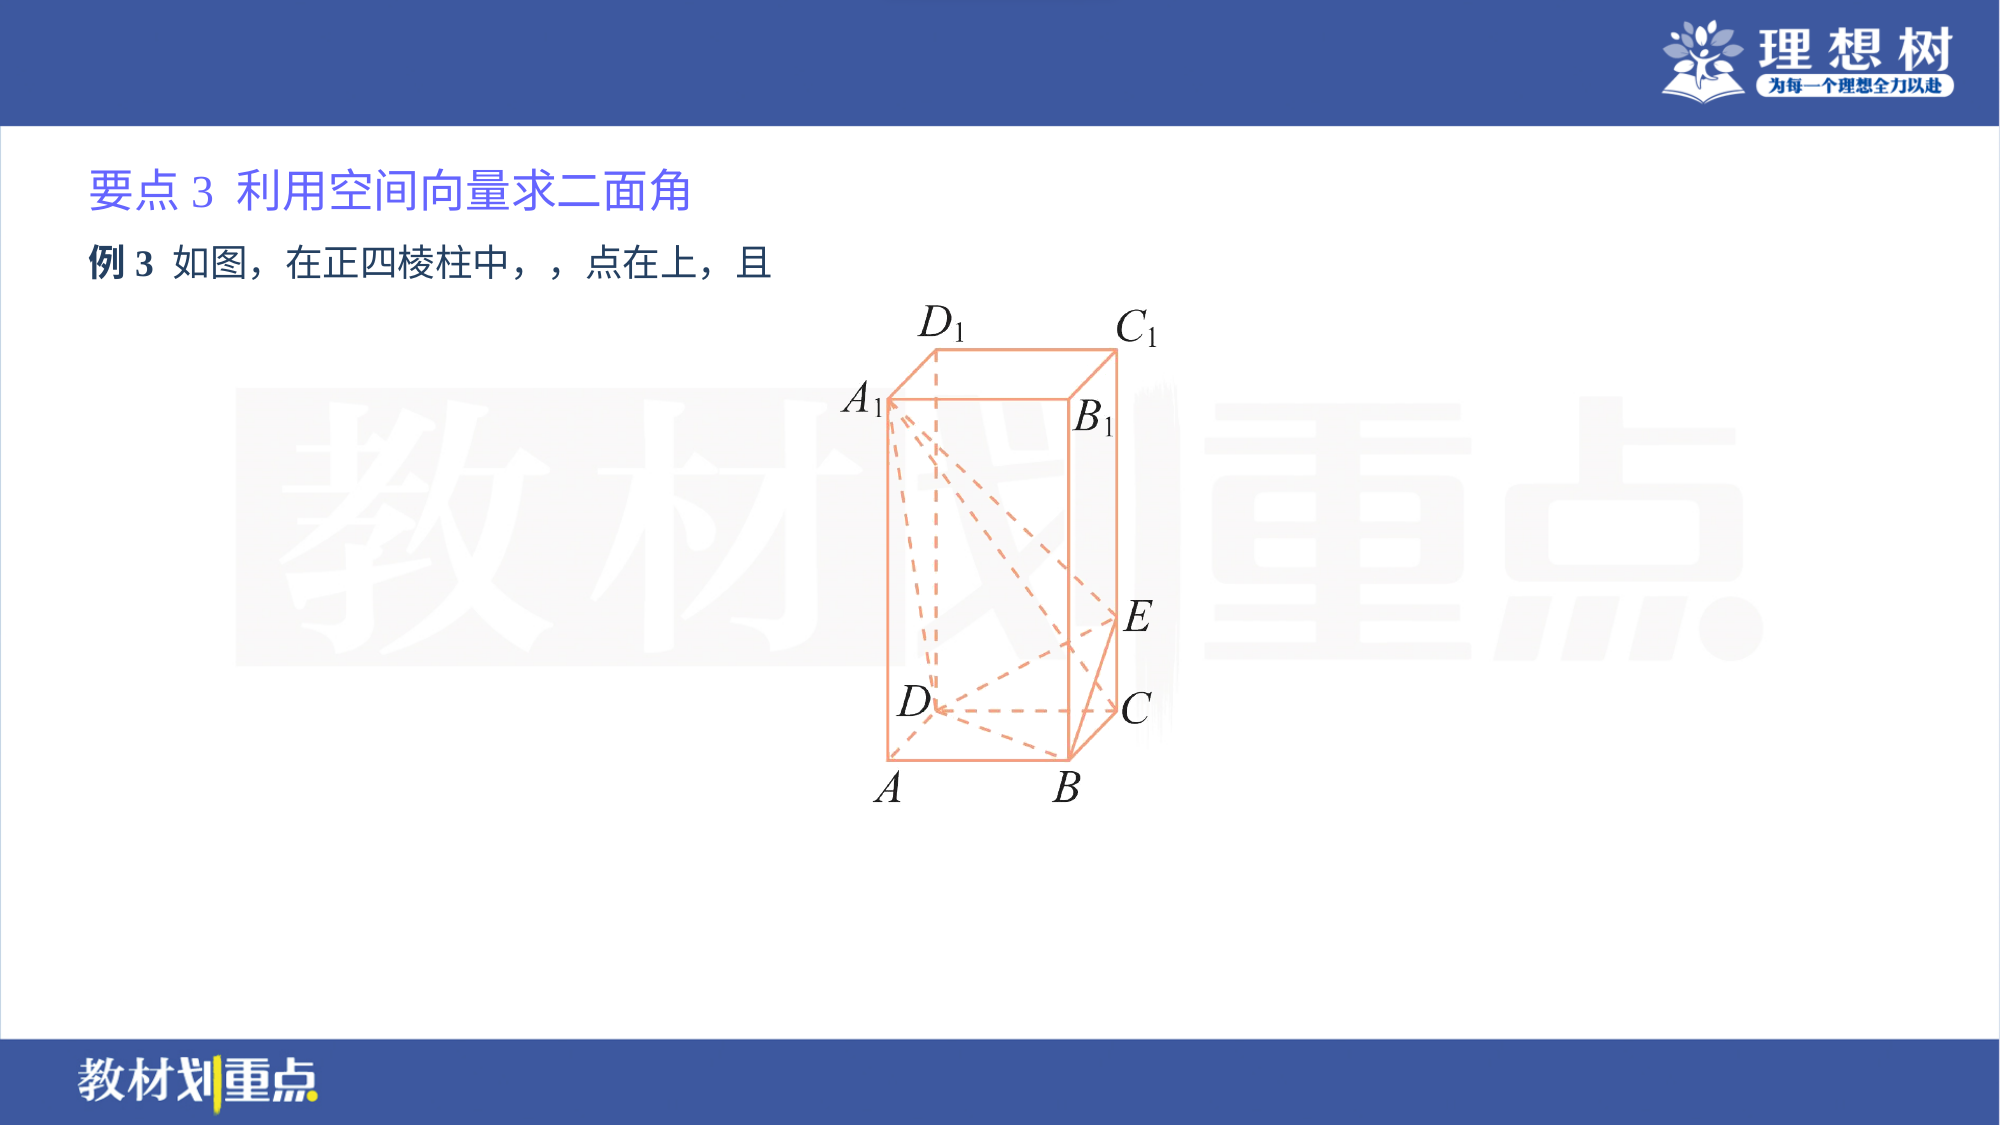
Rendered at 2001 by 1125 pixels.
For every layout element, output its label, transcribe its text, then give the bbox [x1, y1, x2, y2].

picture [0, 0, 2000, 1125]
text_box 要点3 利用空间向量求二面角 [88, 135, 1911, 276]
